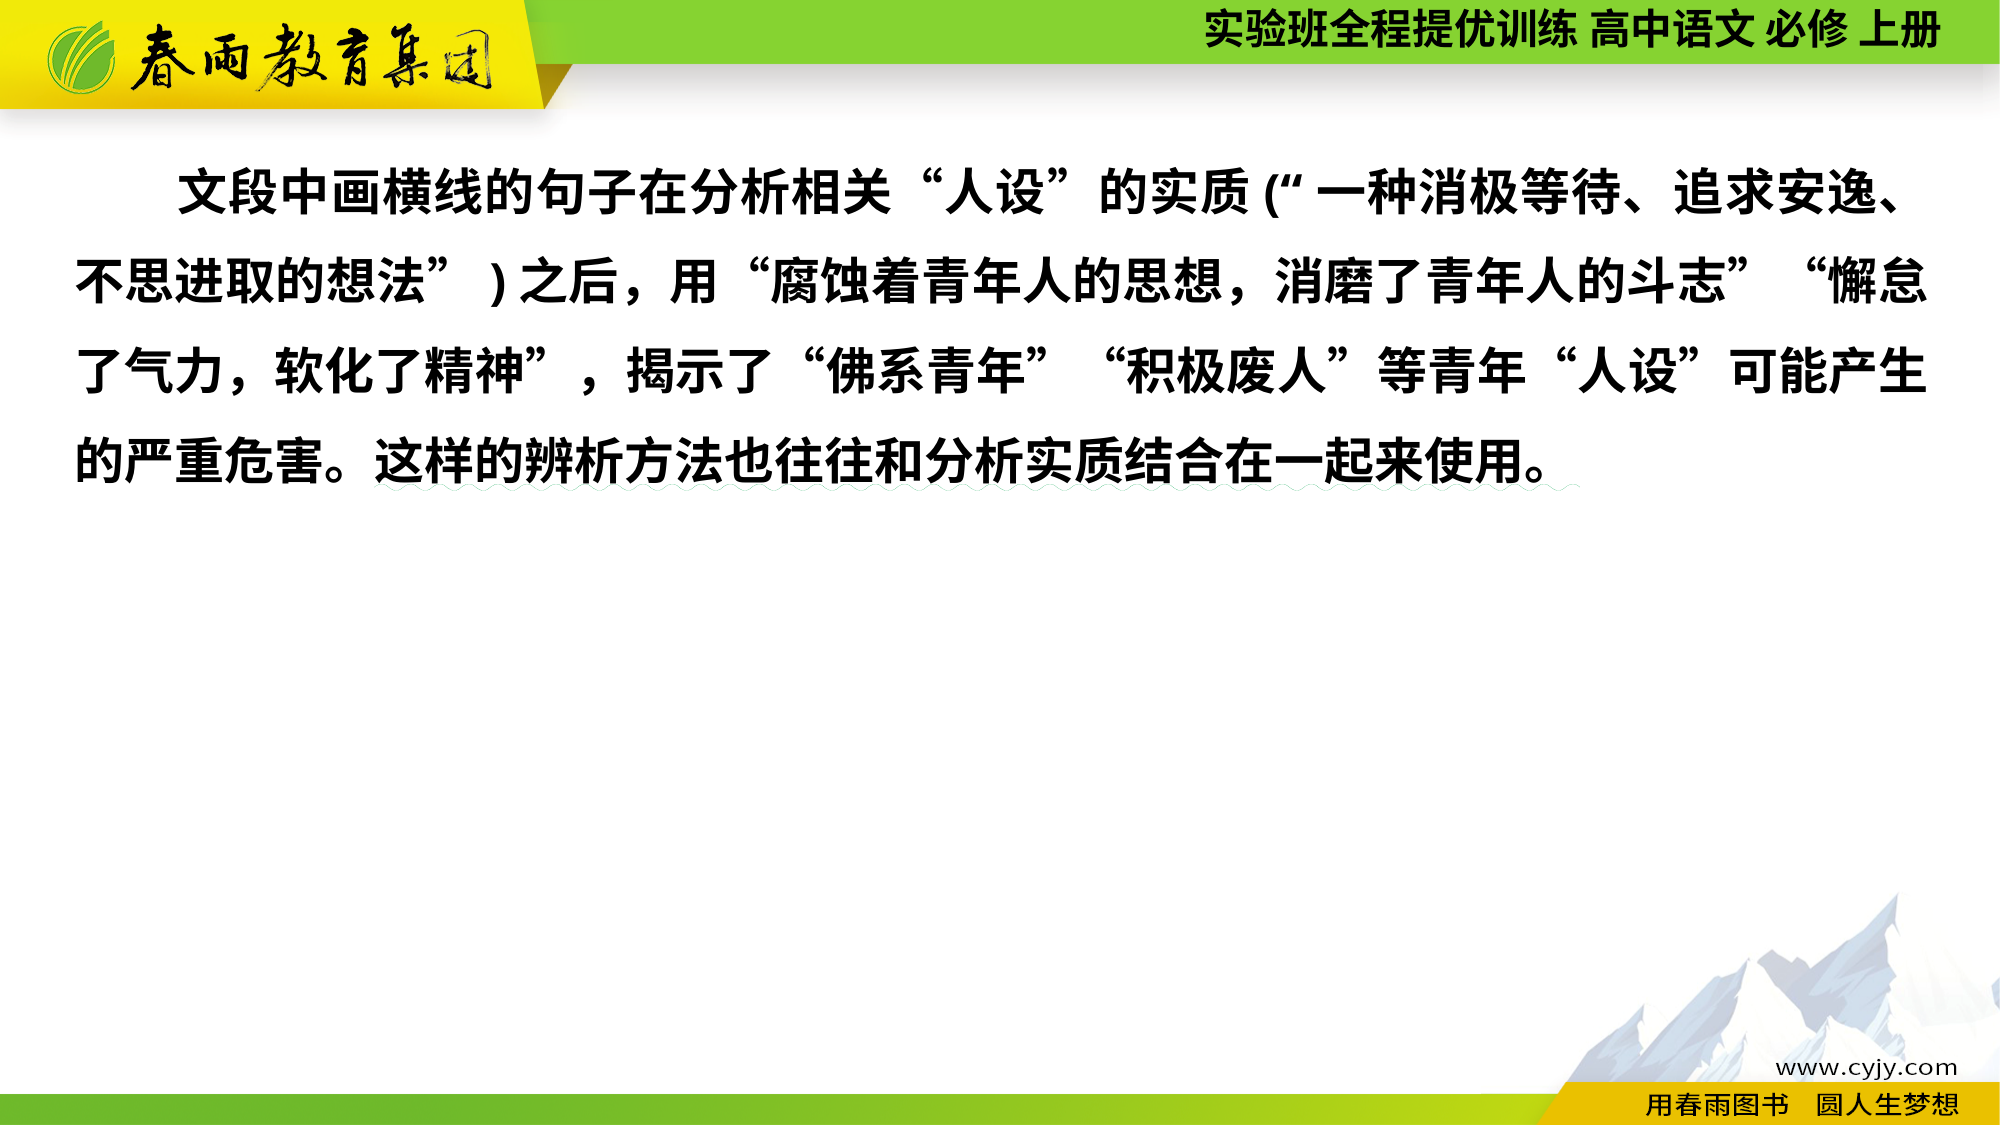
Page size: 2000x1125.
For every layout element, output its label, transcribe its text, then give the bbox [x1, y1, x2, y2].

list 文段中画横线的句子在分析相关“人设”的实质(“一种消极等待、追求安逸、不思进取的想法”)之后，用“腐蚀着青年人的思想，消磨了青年人的斗志”“懈怠了气力，软化了精神”，揭示了“佛系青年”“积极废人”等青年“人设”可能产生的严重危害。这样的辨析方法也往往和分析实质结合在一起来使用。 [59, 122, 1944, 502]
picture [0, 0, 2000, 1125]
